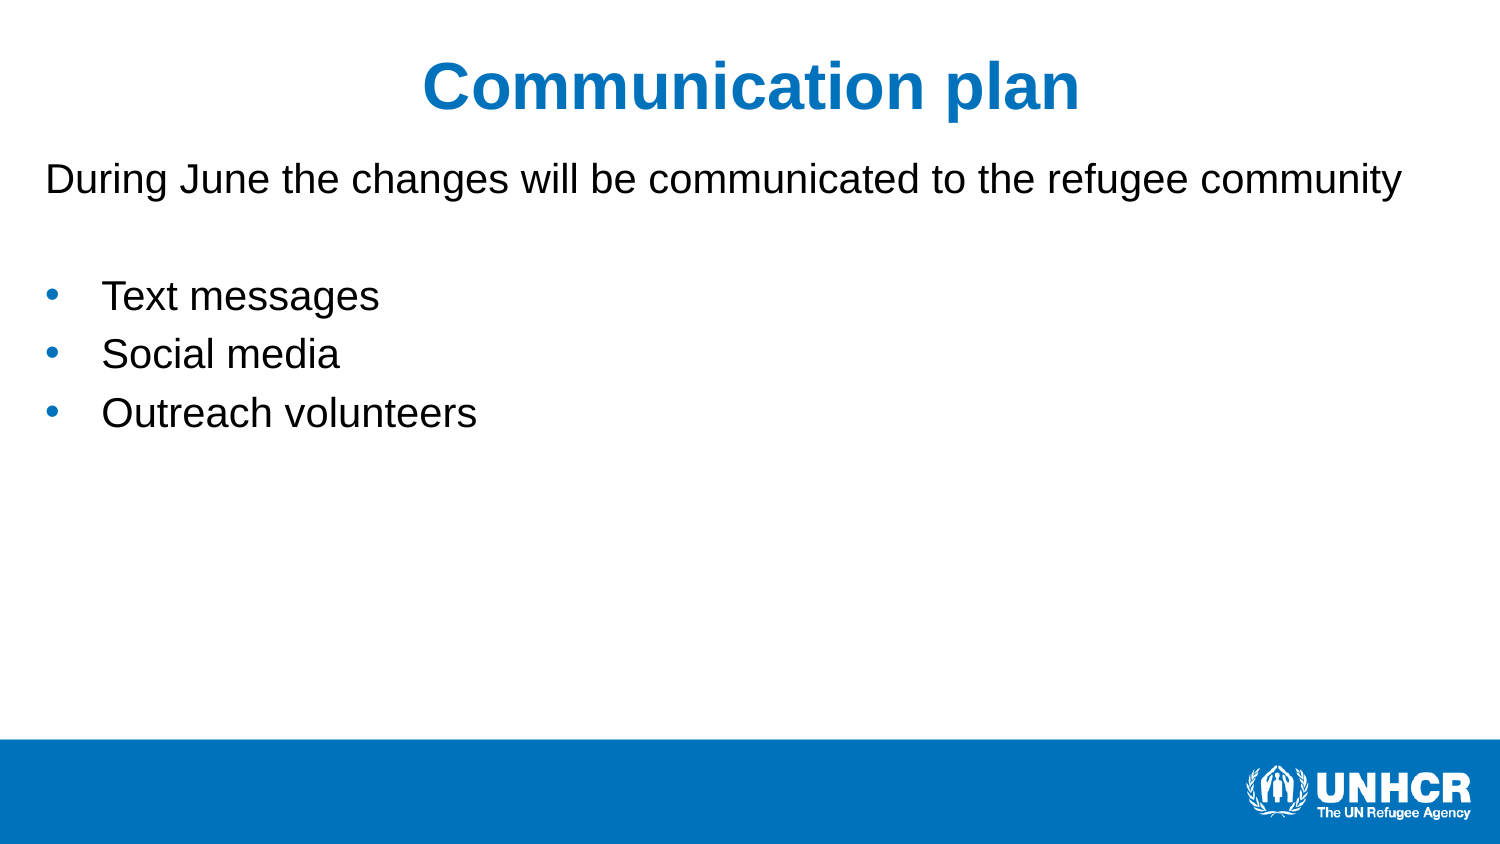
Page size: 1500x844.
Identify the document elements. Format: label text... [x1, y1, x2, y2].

picture [0, 739, 1500, 844]
subtitle During June the changes will be communicated to the refugee community Text messages Social media Outreach volunteers [29, 152, 1476, 706]
title Communication plan [29, 44, 1476, 124]
